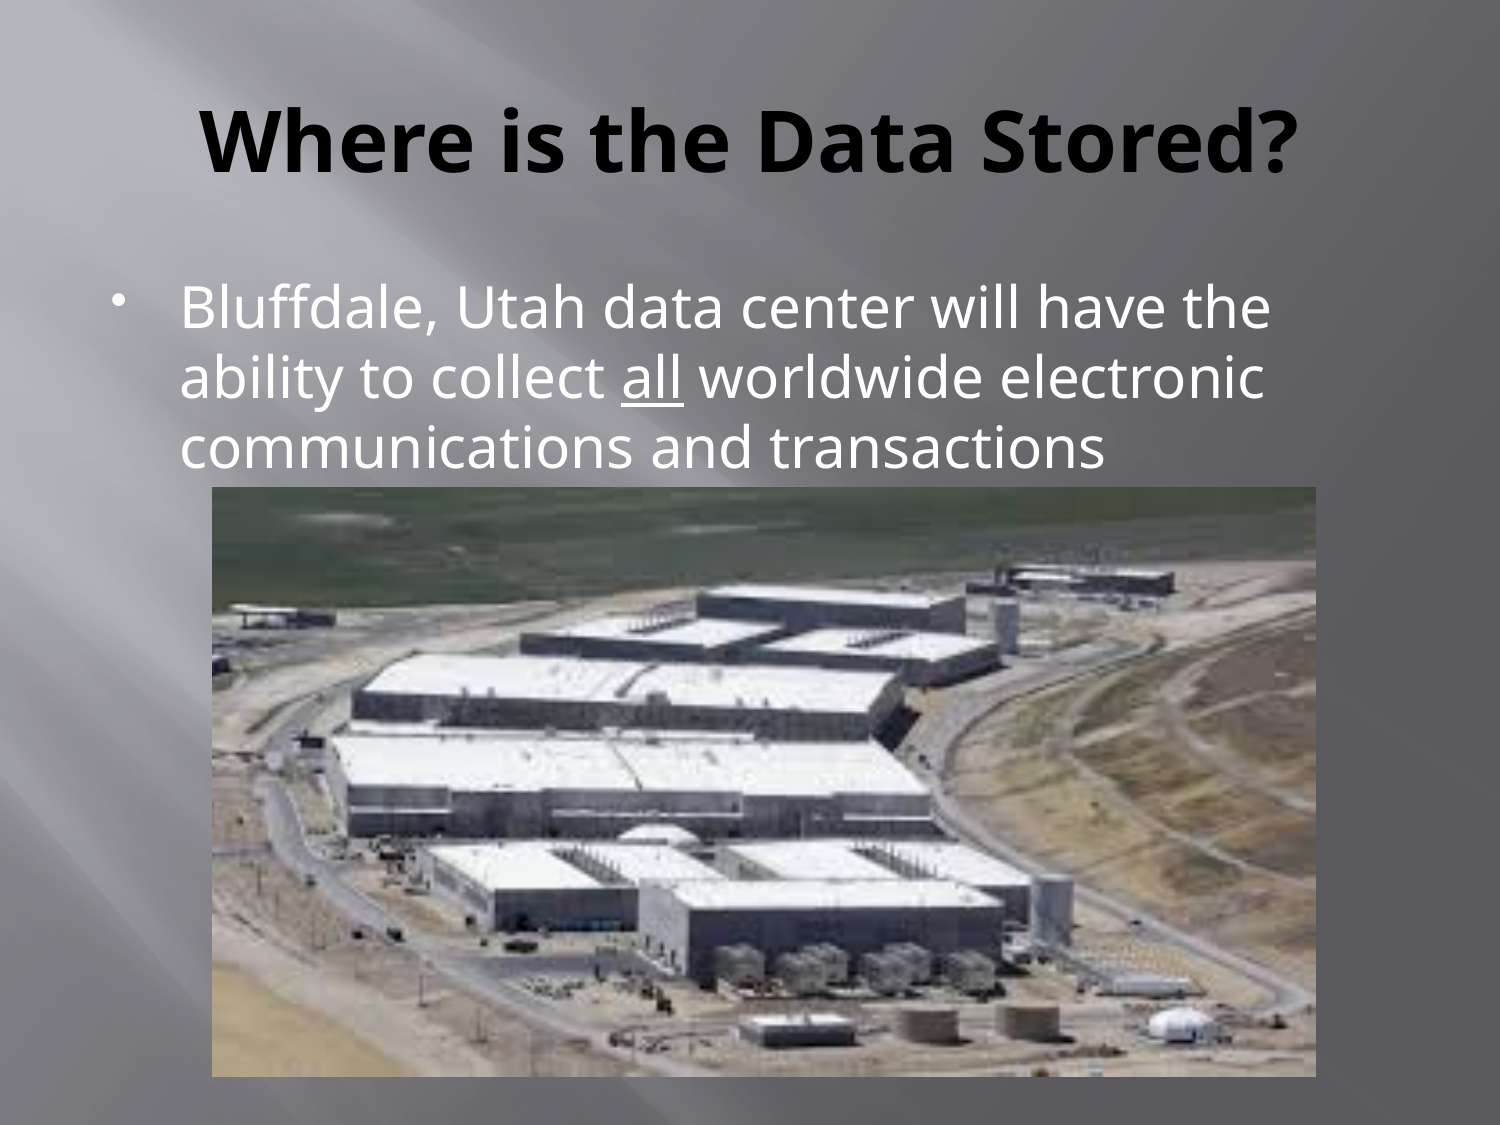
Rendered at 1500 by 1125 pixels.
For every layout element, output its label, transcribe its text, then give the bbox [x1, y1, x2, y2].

list Bluffdale, Utah data center will have the ability to collect all worldwide electronic communications and transactions [75, 262, 1425, 1035]
picture [212, 487, 1316, 1078]
title Where is the Data Stored? [75, 45, 1425, 233]
